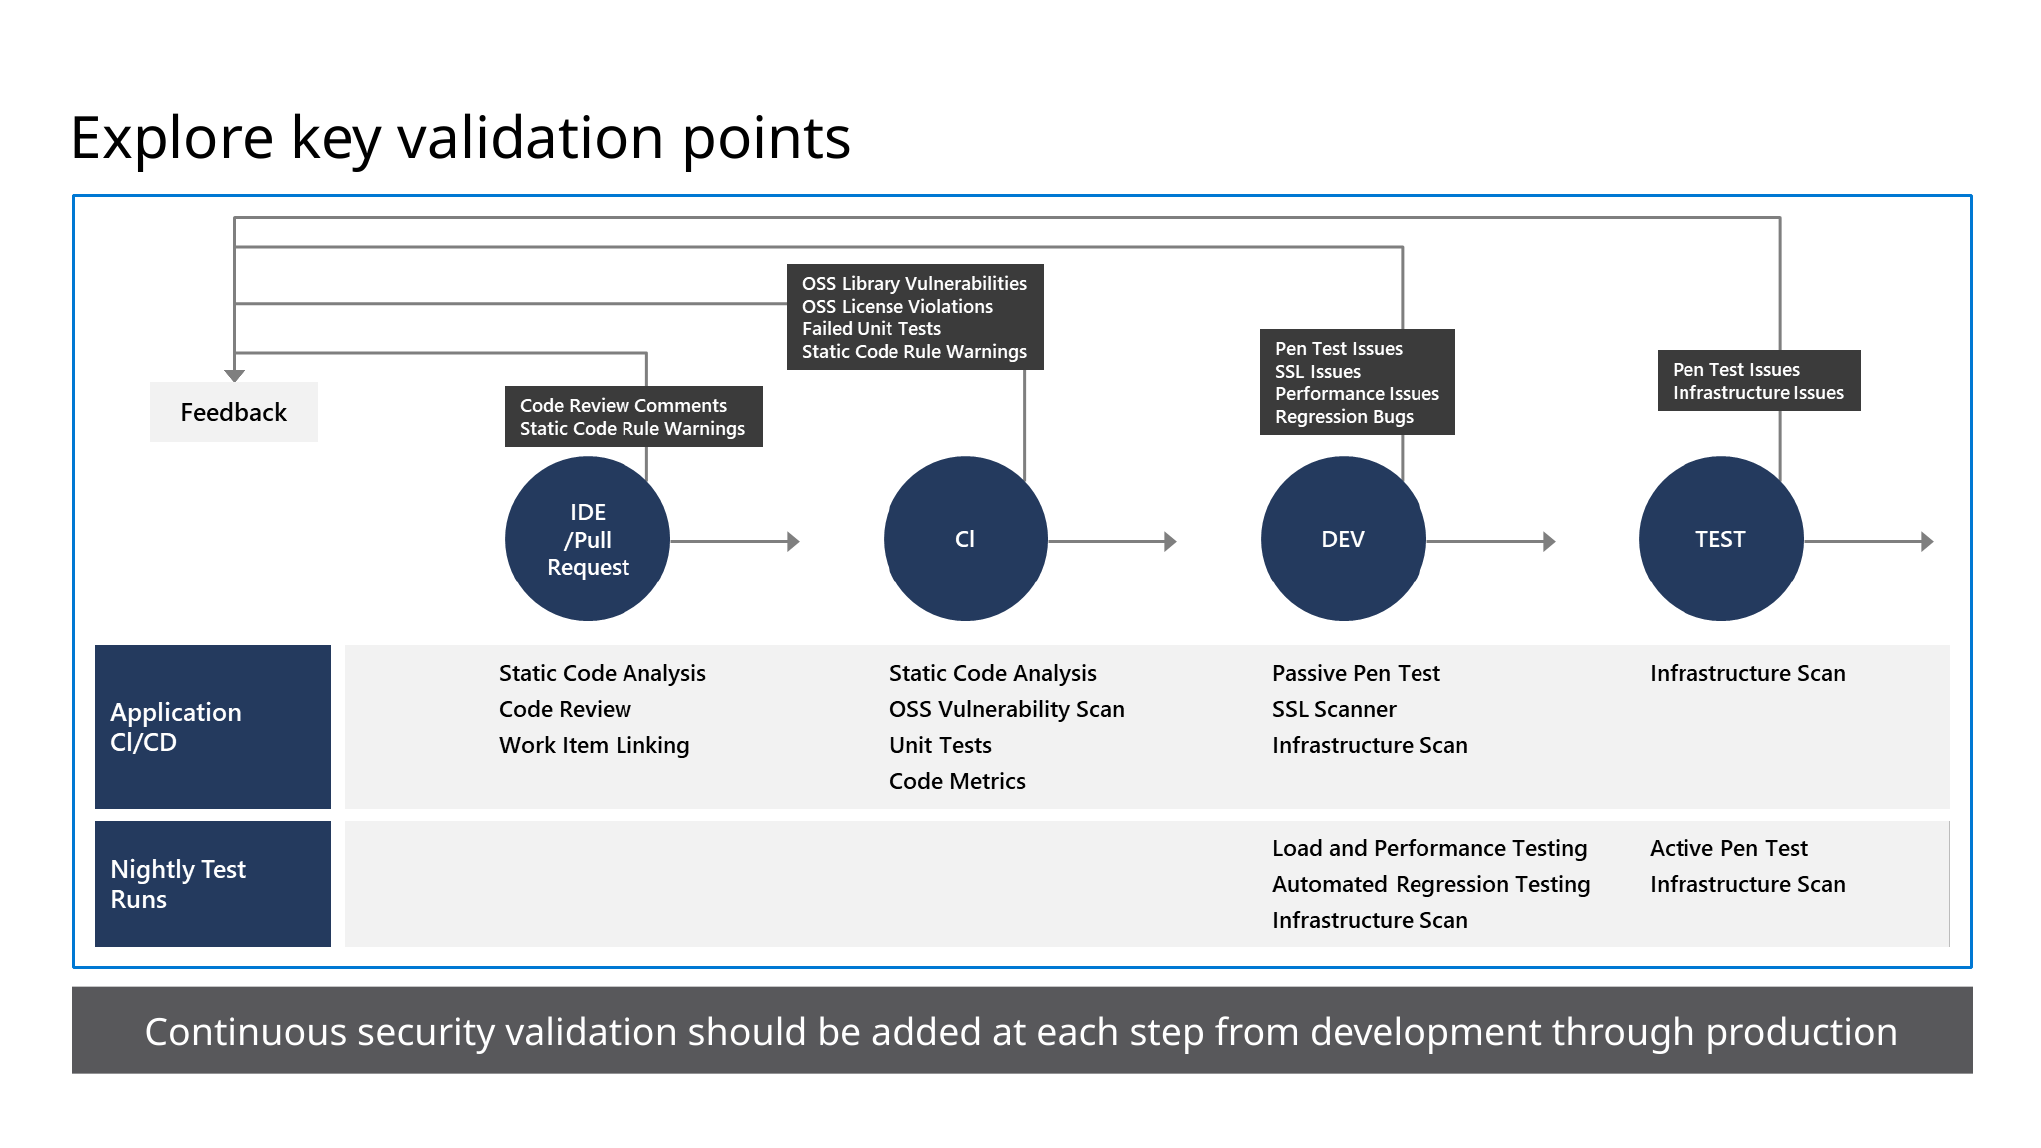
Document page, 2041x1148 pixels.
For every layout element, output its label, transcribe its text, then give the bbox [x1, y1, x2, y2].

text_box Continuous security validation should be added at each step from development through production [72, 986, 1973, 1074]
title Explore key validation points [70, 103, 1969, 172]
picture [74, 196, 1971, 967]
